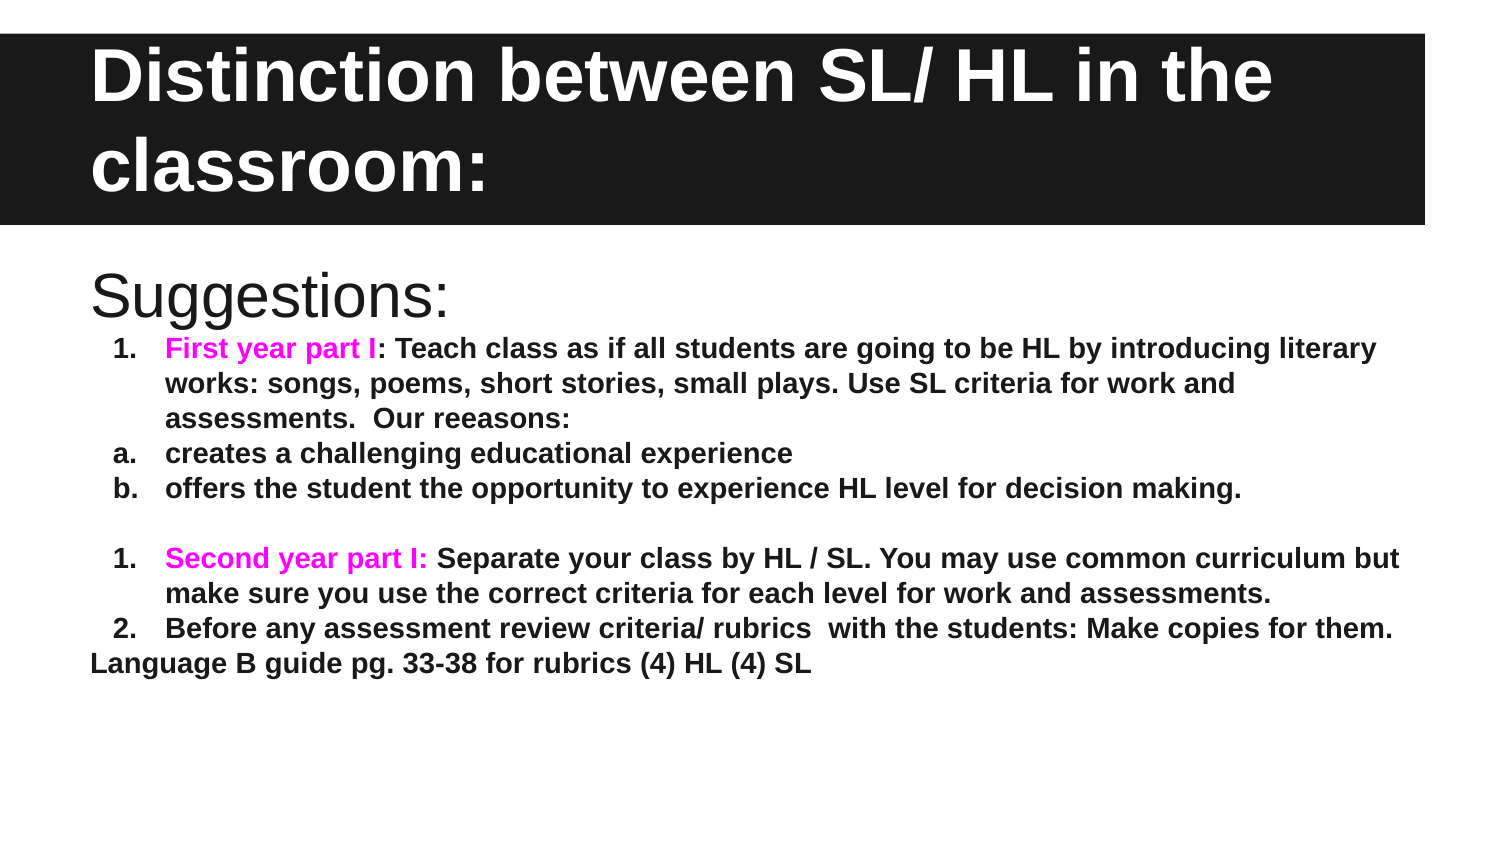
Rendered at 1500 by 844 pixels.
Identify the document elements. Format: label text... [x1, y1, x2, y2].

title Distinction between SL/ HL in the classroom: [75, 33, 1425, 221]
list Suggestions: First year part I: Teach class as if all students are going to be HL by introducing literary works: songs, poems, short stories, small plays. Use SL criteria for work and assessments. Our reeasons: creates a challenging educational experience offers the student the opportunity to experience HL level for decision making. Second year part I: Separate your class by HL / SL. You may use common curriculum but make sure you use the correct criteria for each level for work and assessments. Before any assessment review criteria/ rubrics with the students: Make copies for them. Language B guide pg. 33-38 for rubrics (4) HL (4) SL [75, 239, 1425, 808]
